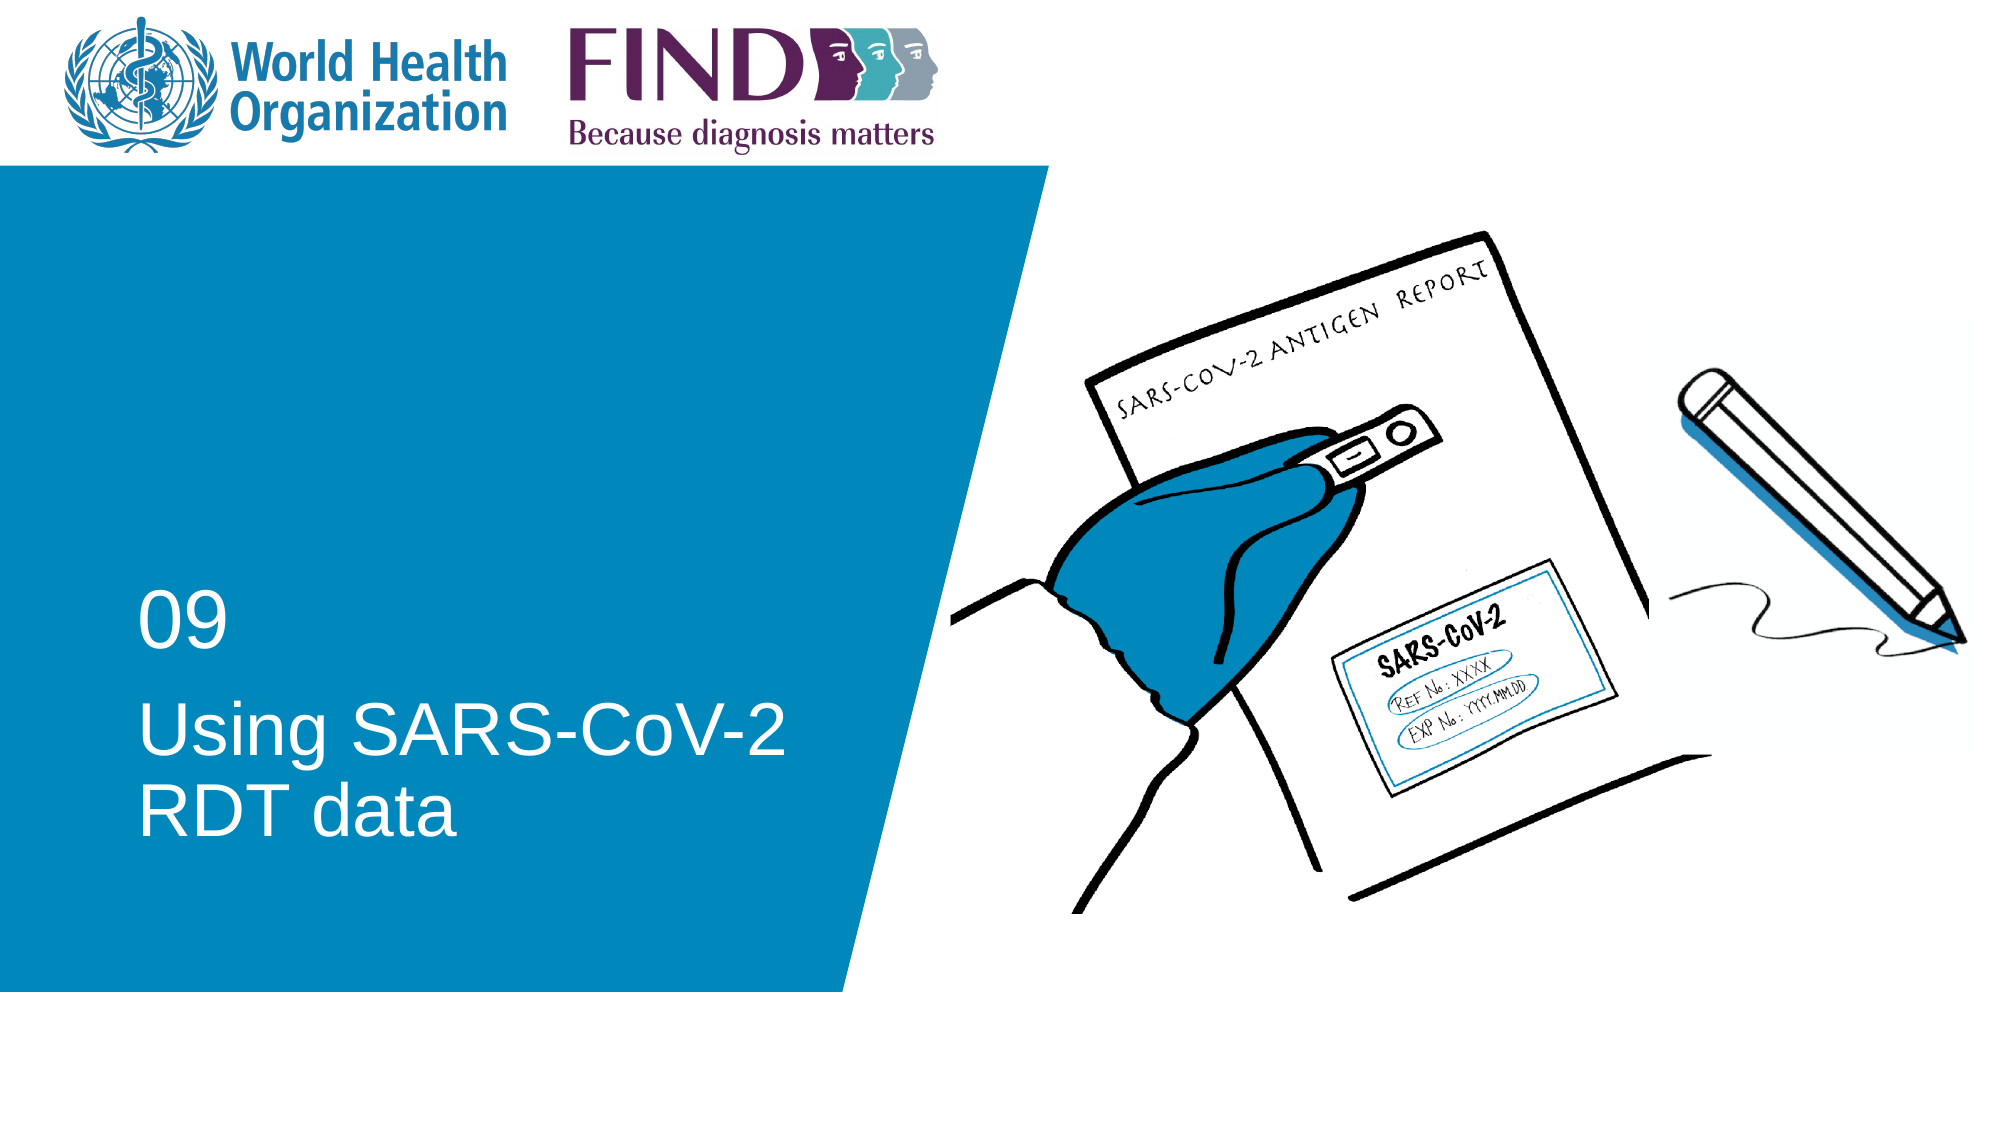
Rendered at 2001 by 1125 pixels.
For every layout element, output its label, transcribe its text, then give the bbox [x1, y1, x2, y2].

title 09 [137, 184, 891, 667]
picture [929, 210, 1979, 914]
picture [40, 12, 529, 157]
picture [568, 26, 940, 157]
subtitle Using SARS-CoV-2 RDT data [137, 691, 793, 863]
